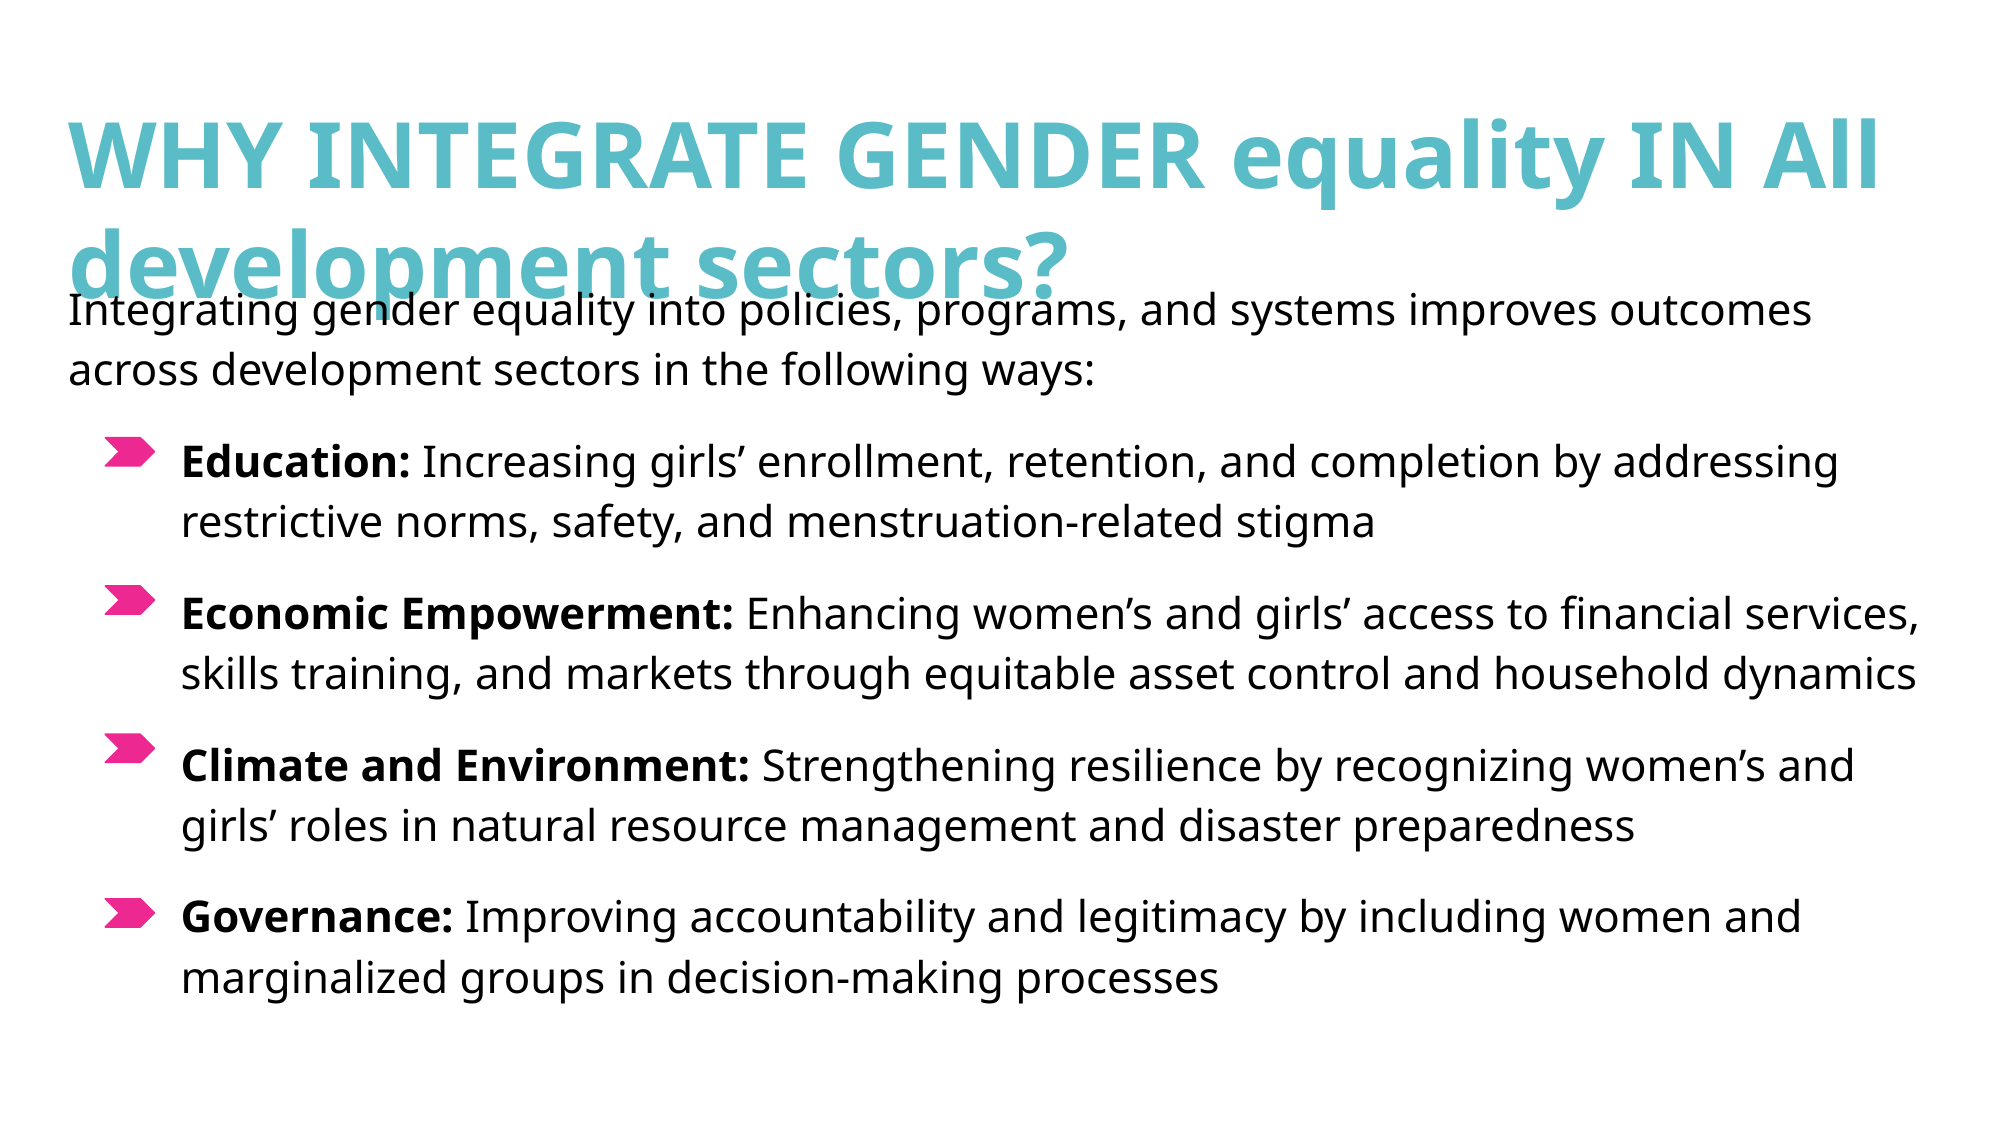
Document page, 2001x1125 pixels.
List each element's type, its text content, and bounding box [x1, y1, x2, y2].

text_box [105, 585, 155, 615]
text_box [105, 437, 155, 466]
title WHY INTEGRATE GENDER equality IN All development sectors? [68, 97, 1932, 223]
text_box [105, 734, 155, 763]
list Integrating gender equality into policies, programs, and systems improves outcomes across development sectors in the following ways: Education: Increasing girls’ enrollment, retention, and completion by addressing restrictive norms, safety, and menstruation-related stigma Economic Empowerment: Enhancing women’s and girls’ access to financial services, skills training, and markets through equitable asset control and household dynamics Climate and Environment: Strengthening resilience by recognizing women’s and girls’ roles in natural resource management and disaster preparedness Governance: Improving accountability and legitimacy by including women and marginalized groups in decision-making processes [68, 273, 1932, 1075]
text_box [105, 898, 155, 927]
